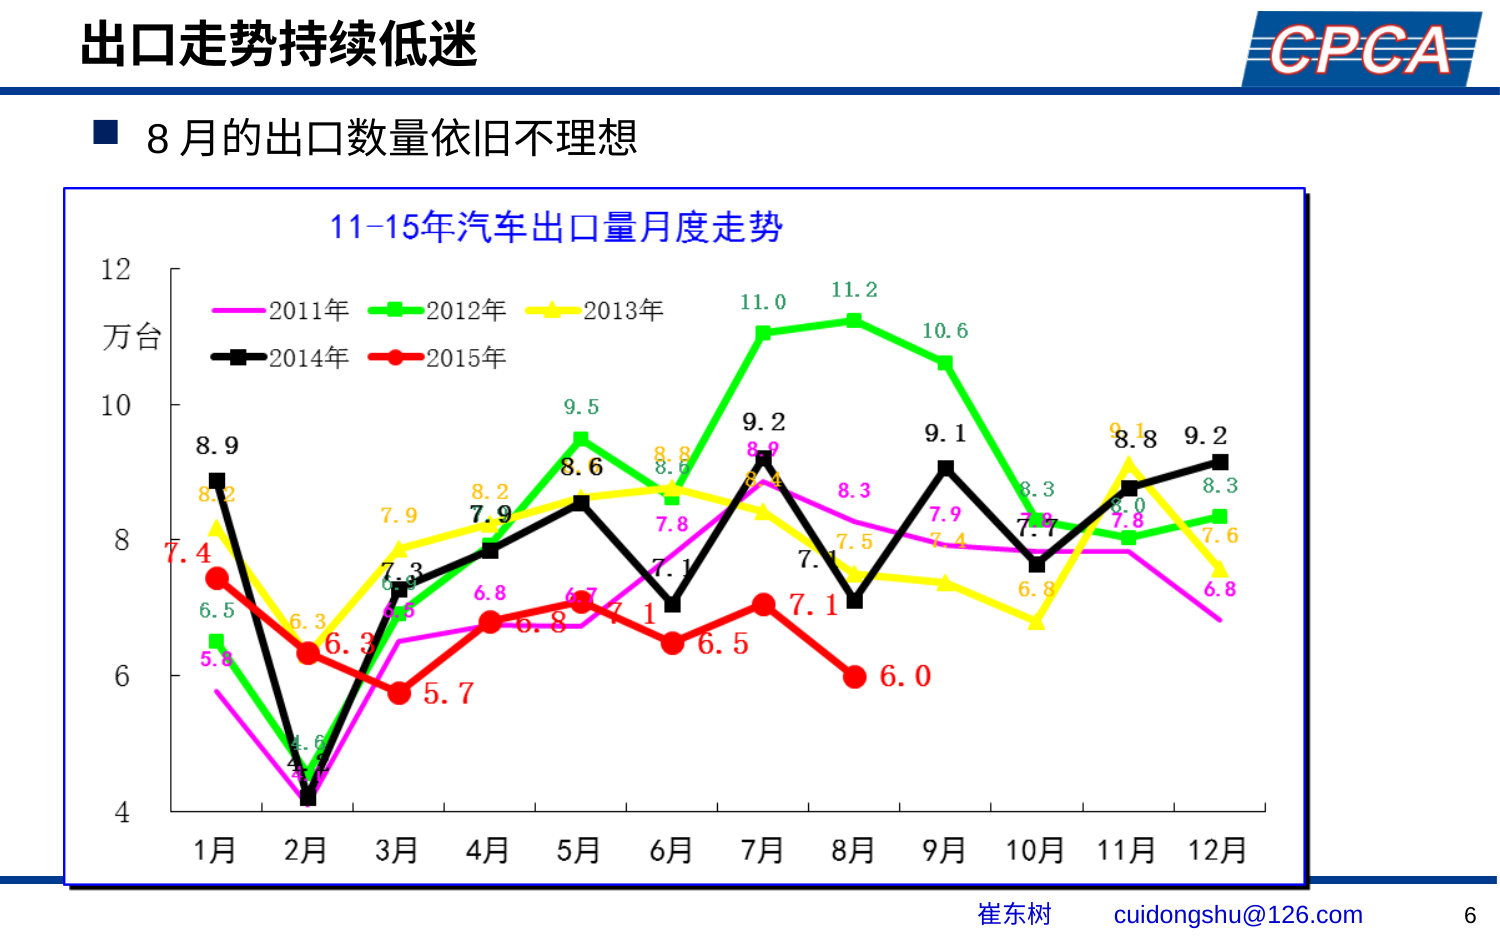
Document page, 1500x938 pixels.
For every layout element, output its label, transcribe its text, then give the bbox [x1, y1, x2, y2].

title 出口走势持续低迷 [63, 9, 1211, 76]
picture [0, 187, 1497, 892]
picture [0, 11, 1500, 95]
list 8月的出口数量依旧不理想 [75, 104, 1425, 838]
slide_number 6 [1425, 890, 1492, 938]
